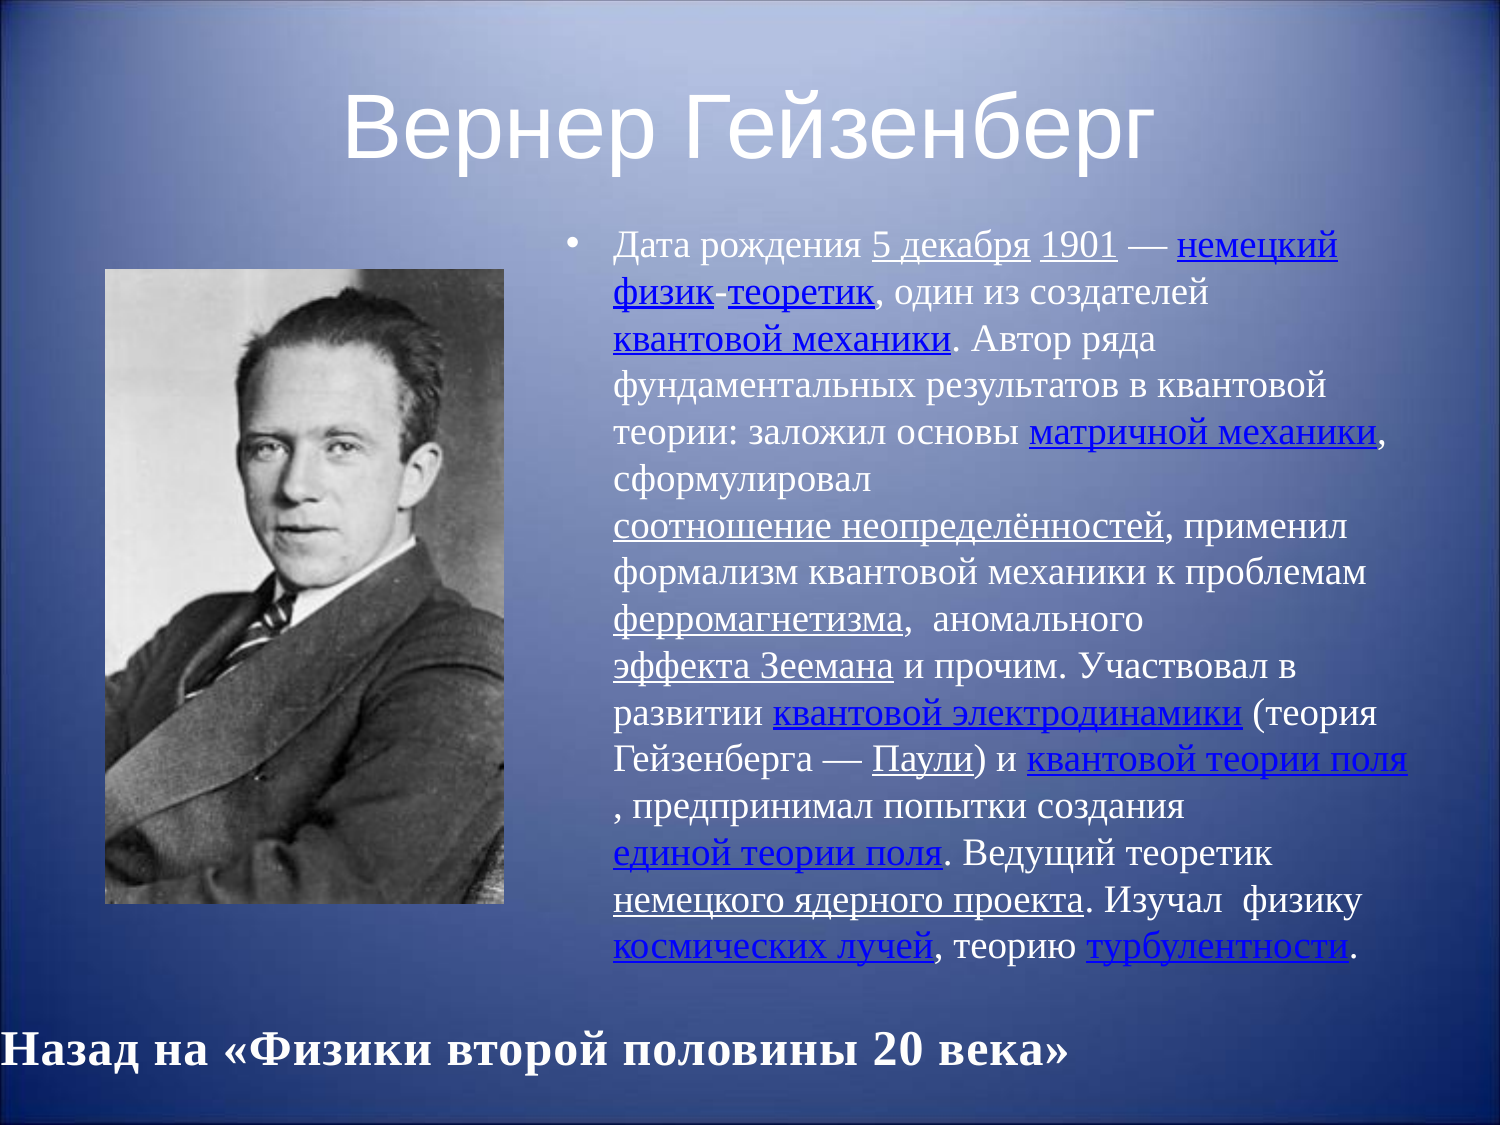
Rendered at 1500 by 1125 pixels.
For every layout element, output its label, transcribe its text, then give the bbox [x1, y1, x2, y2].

list Дата рождения 5 декабря 1901 — немецкий физик-теоретик, один из создателей квантовой механики. Автор ряда фундаментальных результатов в квантовой теории: заложил основы матричной механики, сформулировал соотношение неопределённостей, применил формализм квантовой механики к проблемам ферромагнетизма, аномального эффекта Зеемана и прочим. Участвовал в развитии квантовой электродинамики (теория Гейзенберга — Паули) и квантовой теории поля, предпринимал попытки создания единой теории поля. Ведущий теоретик немецкого ядерного проекта. Изучал физику космических лучей, теорию турбулентности. [550, 210, 1426, 1020]
title Вернер Гейзенберг [74, 44, 1426, 200]
picture [0, 0, 1500, 1125]
text_box Назад на «Физики второй половины 20 века» [0, 1007, 1086, 1083]
